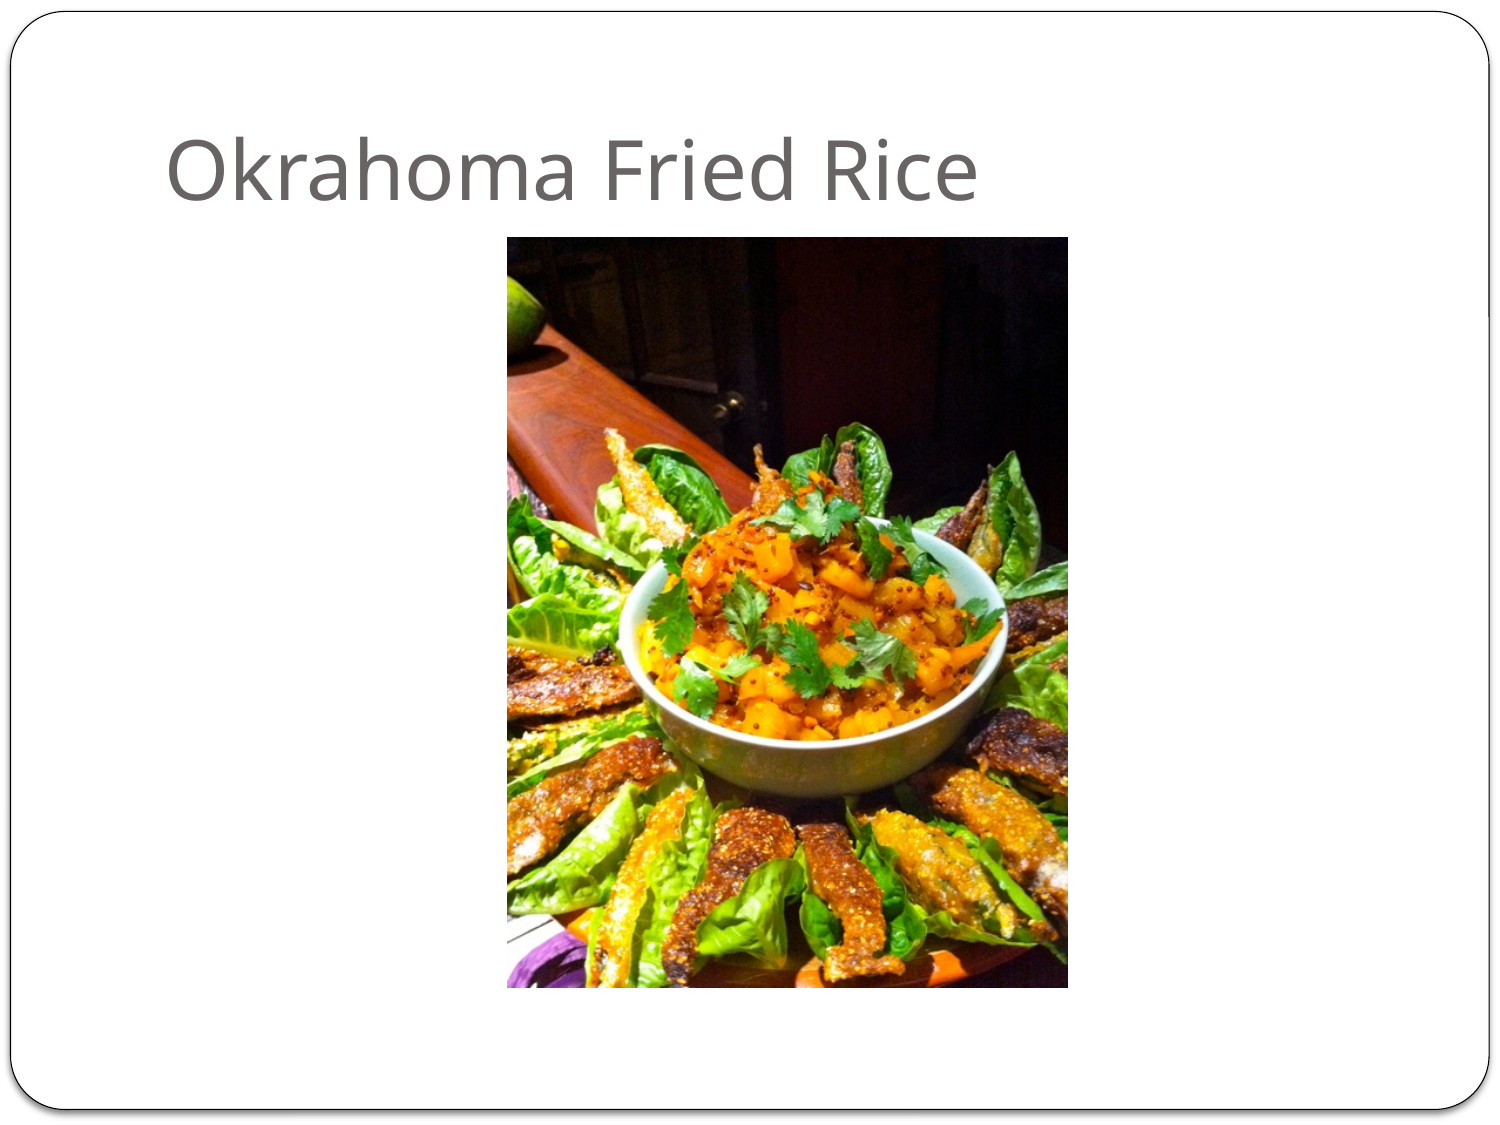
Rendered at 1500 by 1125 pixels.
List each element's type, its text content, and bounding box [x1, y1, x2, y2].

title Okrahoma Fried Rice [150, 45, 1425, 233]
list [507, 237, 1068, 988]
